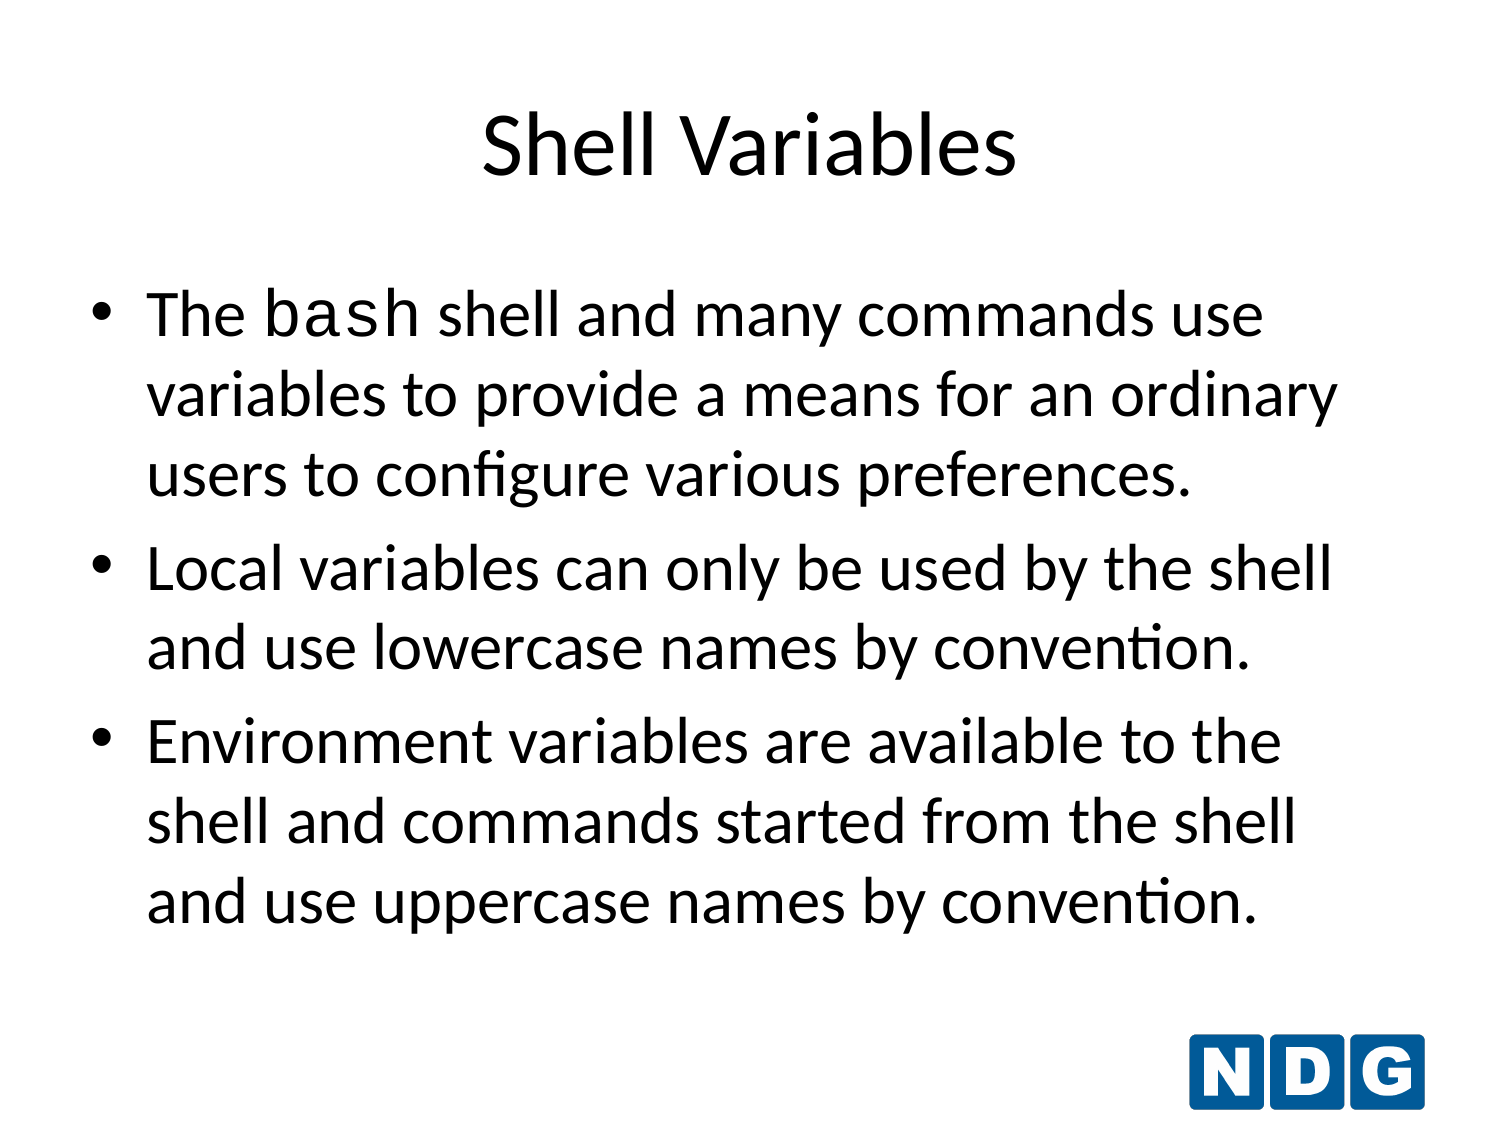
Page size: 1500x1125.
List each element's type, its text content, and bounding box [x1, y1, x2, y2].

list The bash shell and many commands use variables to provide a means for an ordinary users to configure various preferences. Local variables can only be used by the shell and use lowercase names by convention. Environment variables are available to the shell and commands started from the shell and use uppercase names by convention. [74, 262, 1426, 1006]
title Shell Variables [74, 44, 1426, 233]
picture [1189, 1034, 1425, 1110]
